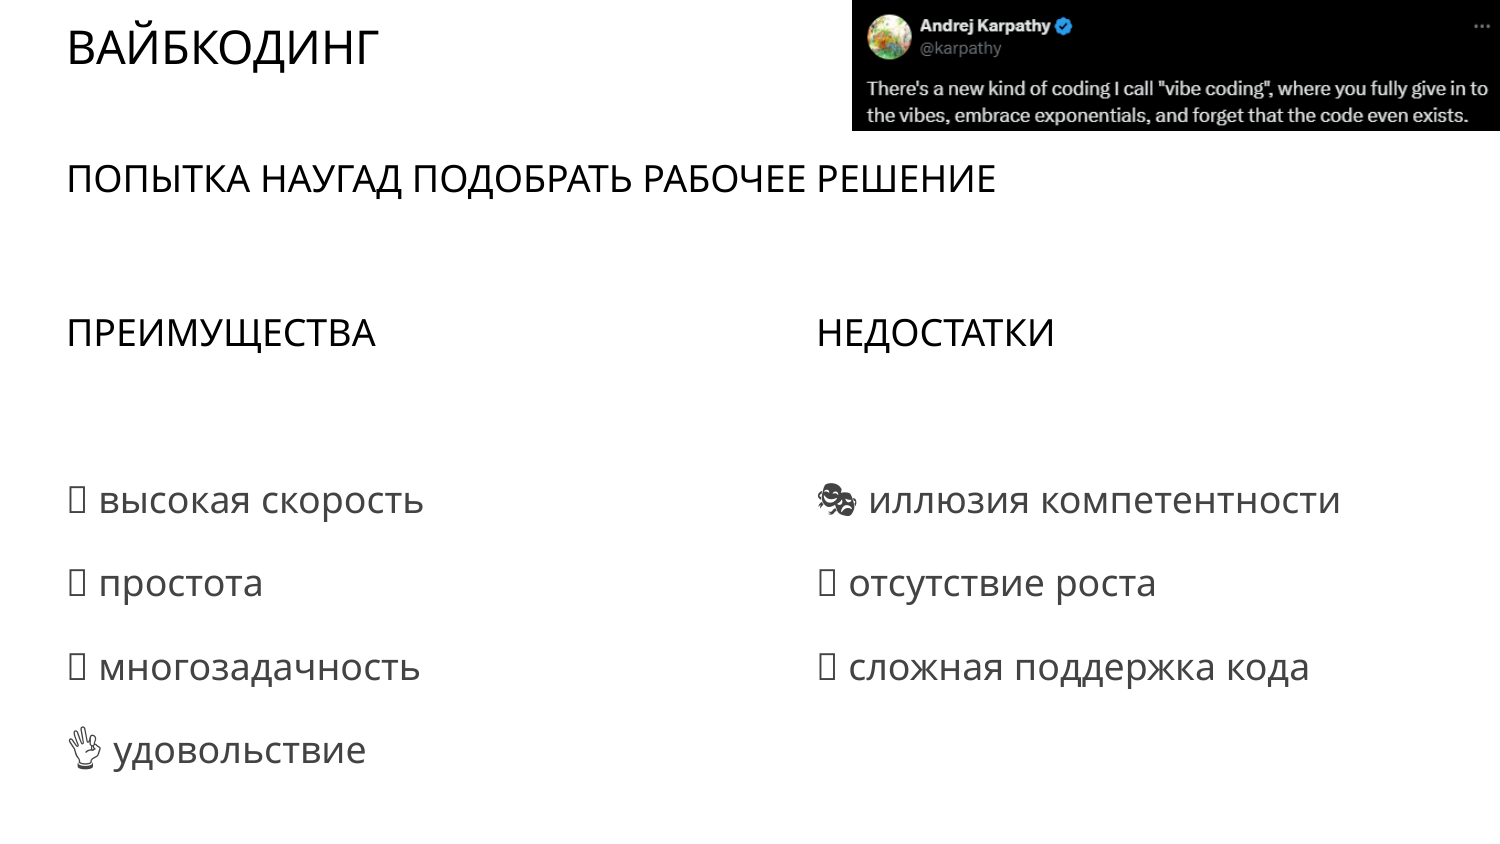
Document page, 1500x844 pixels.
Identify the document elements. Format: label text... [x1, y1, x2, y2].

title ВАЙБКОДИНГ [51, 0, 848, 94]
list ПОПЫТКА НАУГАД ПОДОБРАТЬ РАБОЧЕЕ РЕШЕНИЕ [51, 130, 1449, 237]
list НЕДОСТАТКИ 🎭 иллюзия компетентности 🚫 отсутствие роста 💤 сложная поддержка кода [801, 283, 1500, 844]
picture [851, 0, 1500, 131]
list ПРЕИМУЩЕСТВА 🚀 высокая скорость ✨ простота 🧠 многозадачность 👌 удовольствие [51, 283, 750, 844]
